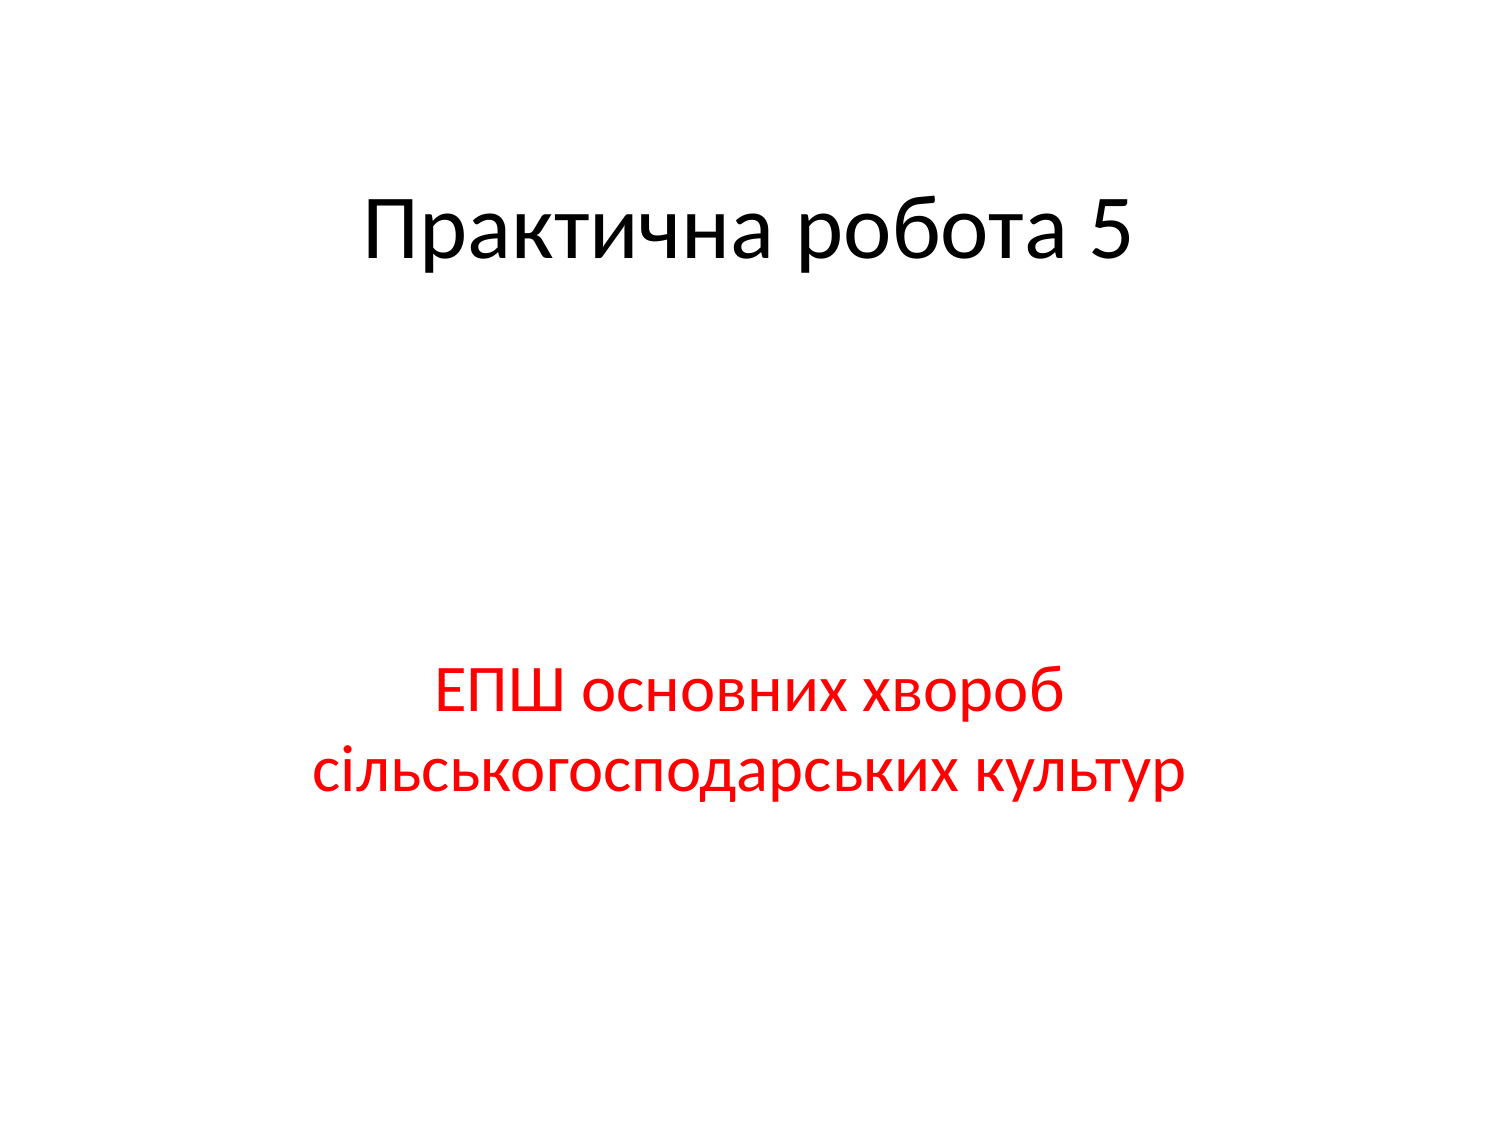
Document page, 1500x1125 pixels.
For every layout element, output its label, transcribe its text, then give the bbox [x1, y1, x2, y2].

subtitle ЕПШ основних хвороб сільськогосподарських культур [225, 637, 1275, 925]
title Практична робота 5 [112, 101, 1388, 343]
